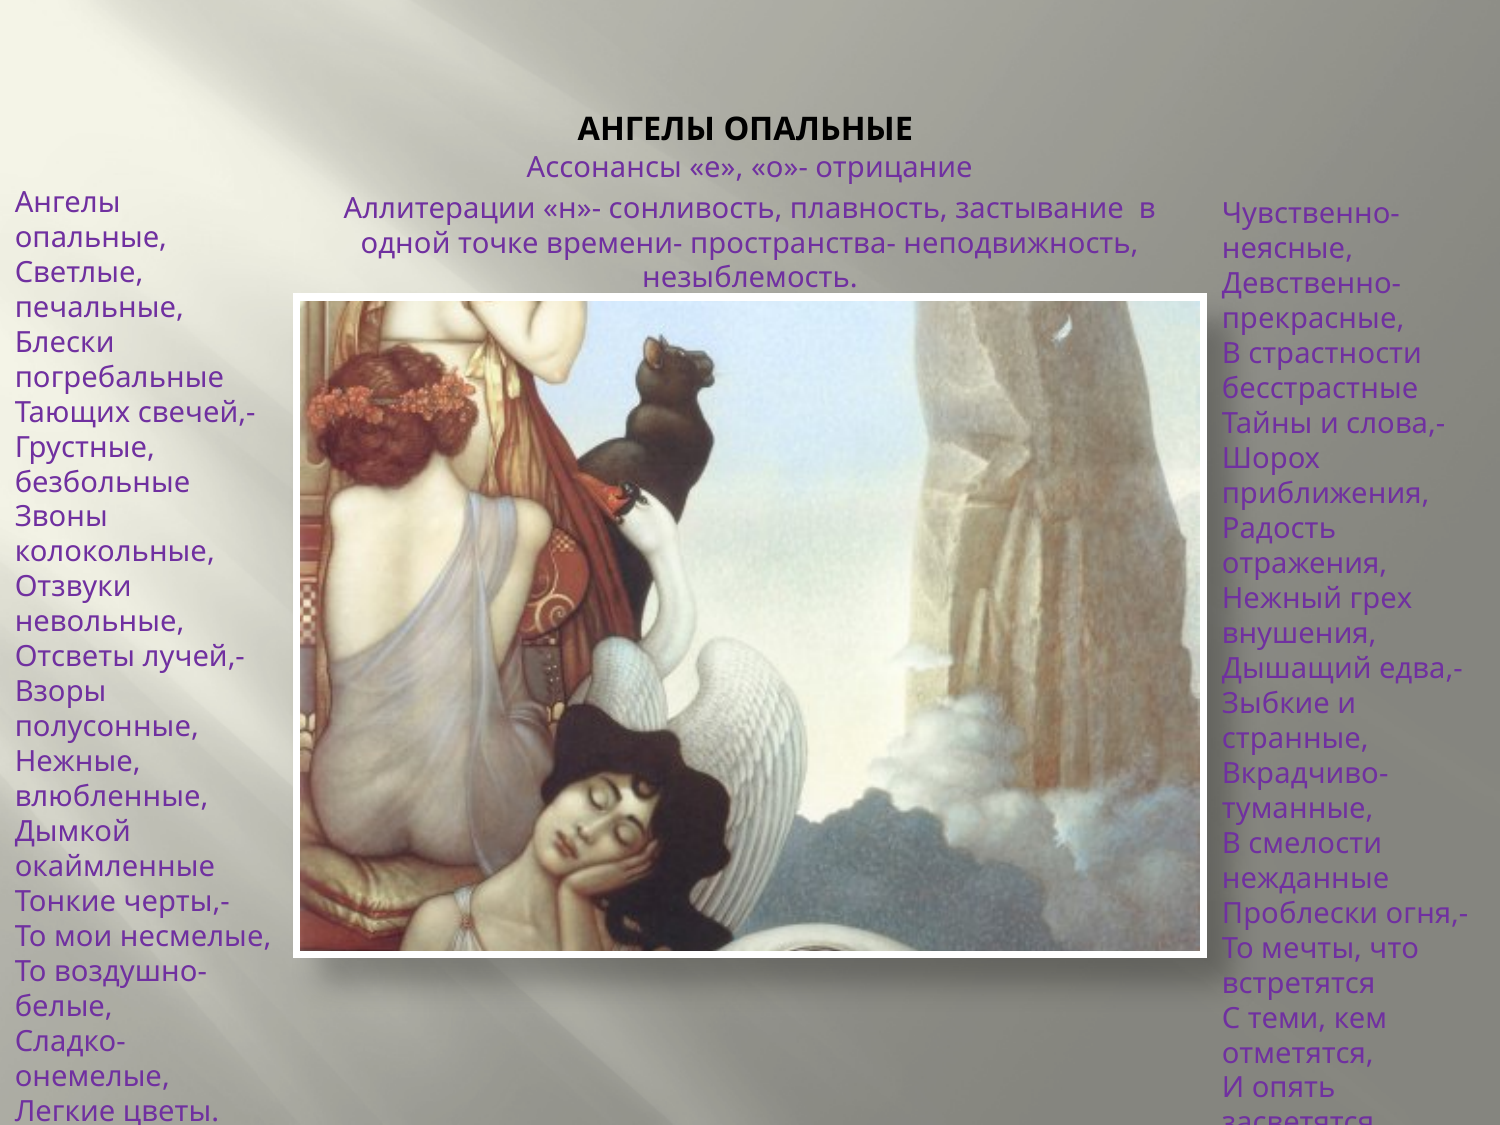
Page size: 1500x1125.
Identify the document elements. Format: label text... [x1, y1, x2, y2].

text_box Чувственно-неясные, Девственно-прекрасные, В страстности бесстрастные Тайны и слова,- Шорох приближения, Радость отражения, Нежный грех внушения, Дышащий едва,- Зыбкие и странные, Вкрадчиво-туманные, В смелости нежданные Проблески огня,- То мечты, что встретятся С теми, кем отметятся, И опять засветятся Эхом для меня! [1207, 187, 1500, 1125]
title АНГЕЛЫ ОПАЛЬНЫЕ [300, 99, 1200, 140]
list Ассонансы «е», «о»- отрицание Аллитерации «н»- сонливость, плавность, застывание в одной точке времени- пространства- неподвижность, незыблемость. [300, 140, 1200, 279]
picture [299, 300, 1201, 951]
text_box Ангелы опальные, Светлые, печальные, Блески погребальные Тающих свечей,- Грустные, безбольные Звоны колокольные, Отзвуки невольные, Отсветы лучей,- Взоры полусонные, Нежные, влюбленные, Дымкой окаймленные Тонкие черты,- То мои несмелые, То воздушно-белые, Сладко-онемелые, Легкие цветы. [0, 175, 293, 1125]
